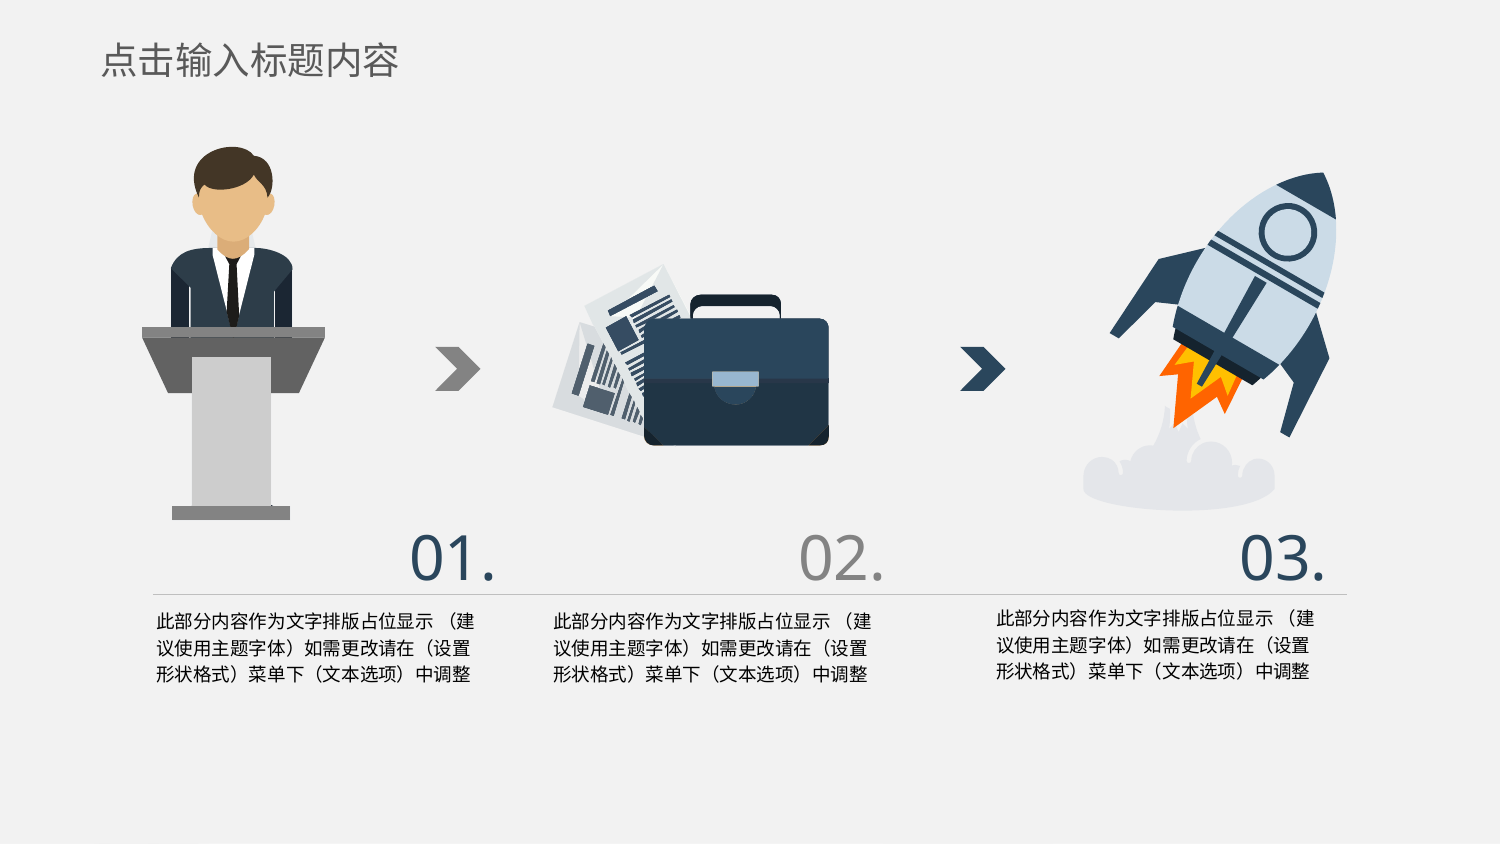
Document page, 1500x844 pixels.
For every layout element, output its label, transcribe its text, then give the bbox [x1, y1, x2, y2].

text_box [1083, 158, 1350, 525]
text_box [960, 346, 1006, 391]
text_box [141, 135, 326, 521]
text_box 此部分内容作为文字排版占位显示 （建议使用主题字体）如需更改请在（设置形状格式）菜单下（文本选项）中调整 [996, 602, 1319, 689]
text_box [552, 263, 830, 447]
text_box 点击输入标题内容 [100, 28, 450, 91]
text_box [435, 346, 481, 391]
text_box 此部分内容作为文字排版占位显示 （建议使用主题字体）如需更改请在（设置形状格式）菜单下（文本选项）中调整 [553, 606, 876, 692]
text_box 03. [1239, 532, 1319, 593]
text_box 此部分内容作为文字排版占位显示 （建议使用主题字体）如需更改请在（设置形状格式）菜单下（文本选项）中调整 [156, 606, 479, 692]
text_box 01. [409, 517, 479, 593]
text_box 02. [798, 517, 876, 593]
